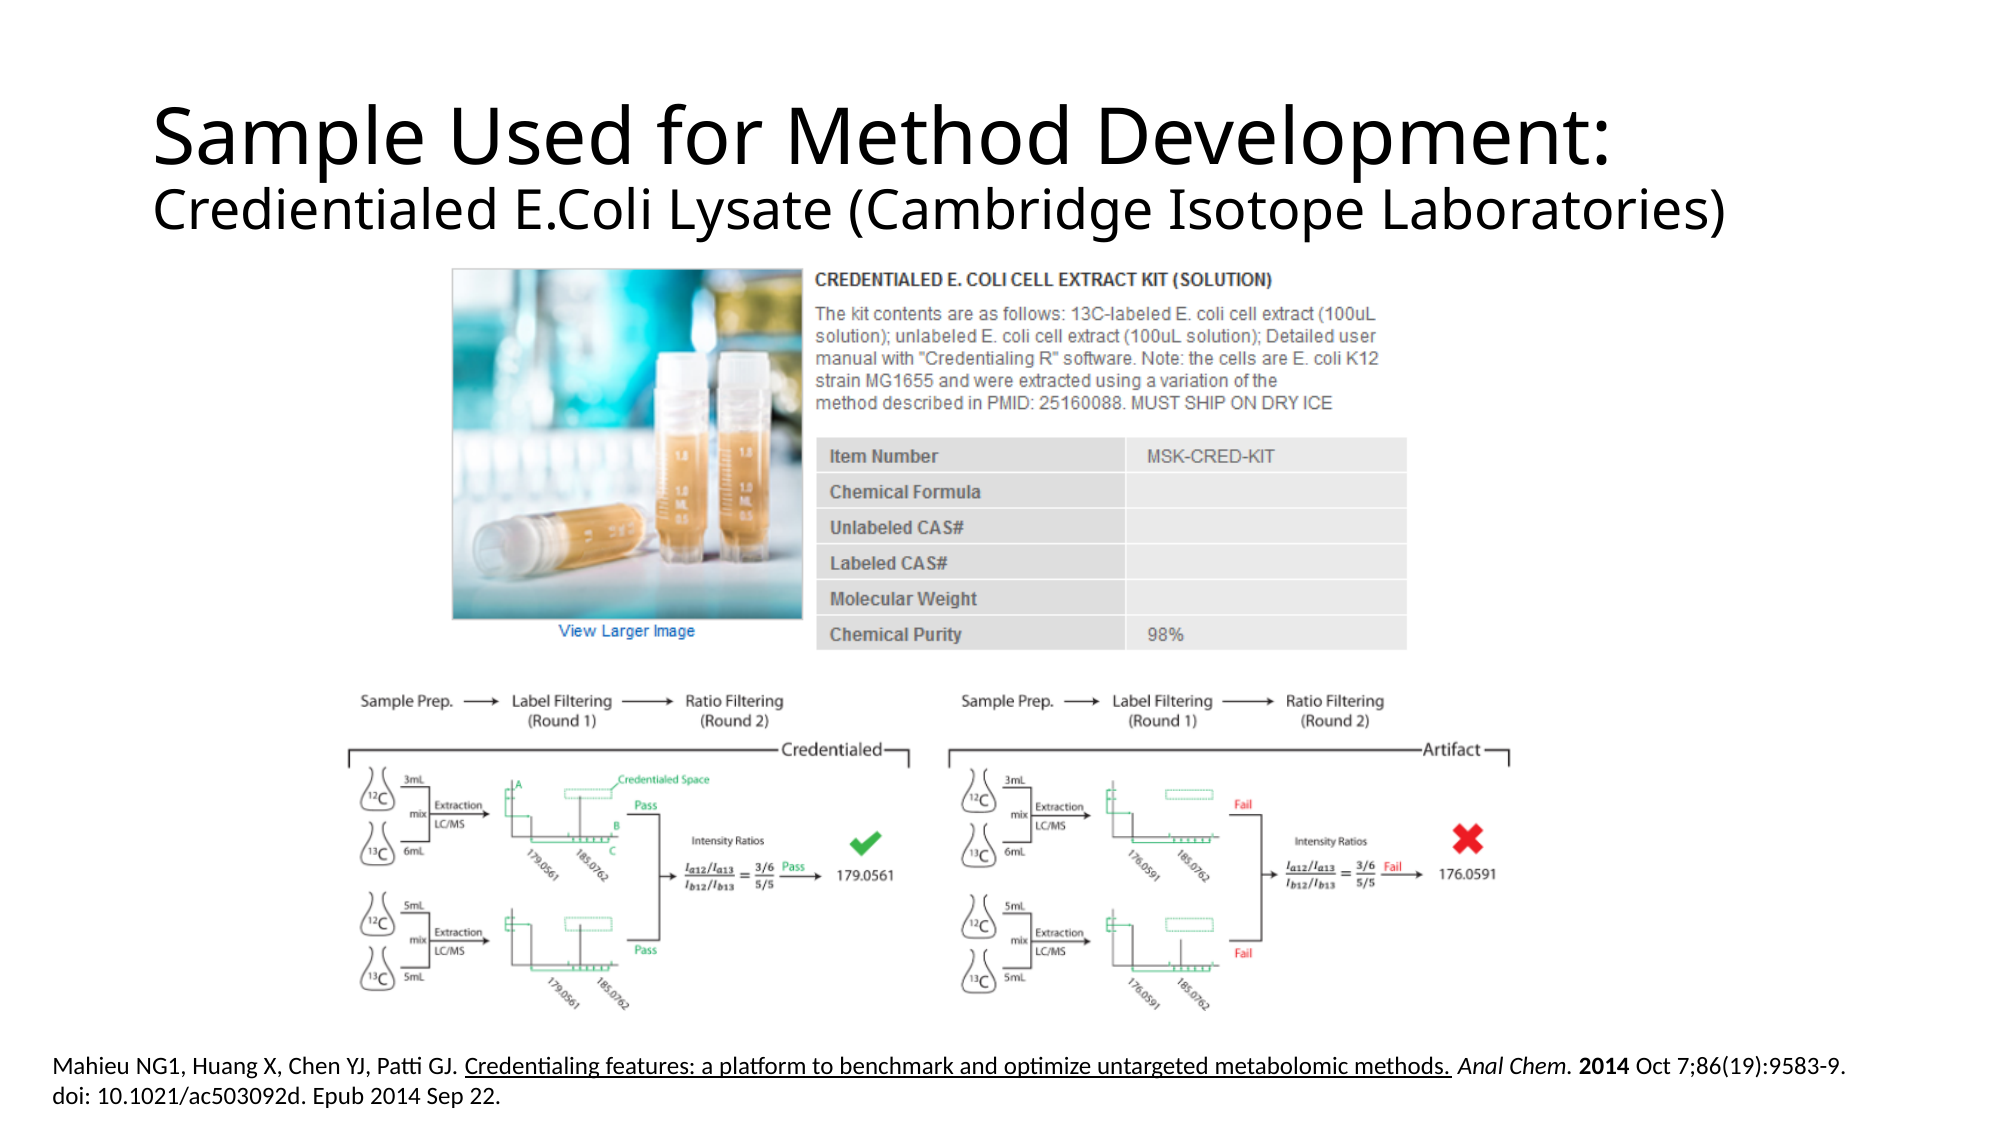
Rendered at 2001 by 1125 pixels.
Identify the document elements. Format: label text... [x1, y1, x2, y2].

title Sample Used for Method Development: Credientialed E.Coli Lysate (Cambridge Isotope Laboratories) [137, 59, 1863, 278]
picture [446, 261, 1419, 662]
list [335, 679, 1530, 1025]
text_box Mahieu NG1, Huang X, Chen YJ, Patti GJ. Credentialing features: a platform to benchmark and optimize untargeted metabolomic methods. Anal Chem. 2014 Oct 7;86(19):9583-9. doi: 10.1021/ac503092d. Epub 2014 Sep 22. [37, 1042, 1863, 1117]
